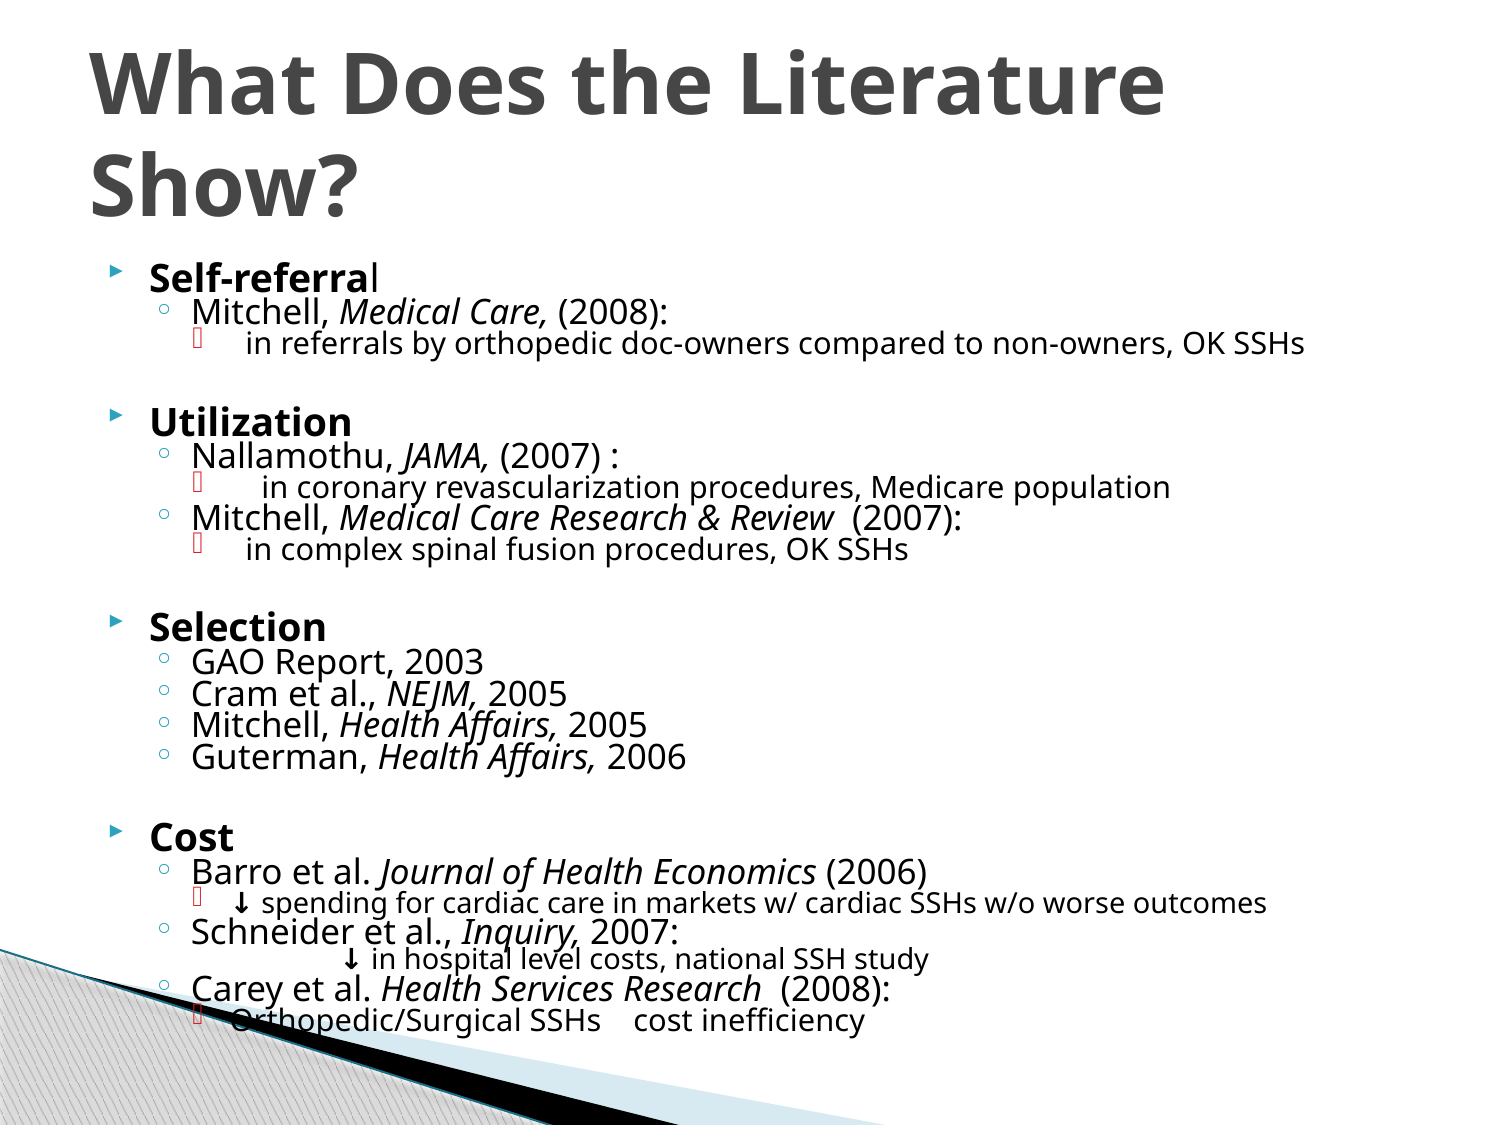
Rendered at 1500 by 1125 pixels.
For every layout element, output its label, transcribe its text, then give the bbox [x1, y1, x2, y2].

title What Does the Literature Show? [75, 37, 1425, 225]
list Self-referral Mitchell, Medical Care, (2008): ⁭ in referrals by orthopedic doc-owners compared to non-owners, OK SSHs Utilization Nallamothu, JAMA, (2007) : ⁭ in coronary revascularization procedures, Medicare population Mitchell, Medical Care Research & Review (2007): ⁭ in complex spinal fusion procedures, OK SSHs Selection GAO Report, 2003 Cram et al., NEJM, 2005 Mitchell, Health Affairs, 2005 Guterman, Health Affairs, 2006 Cost Barro et al. Journal of Health Economics (2006) ↓ spending for cardiac care in markets w/ cardiac SSHs w/o worse outcomes Schneider et al., Inquiry, 2007: ↓ in hospital level costs, national SSH study Carey et al. Health Services Research (2008): Orthopedic/Surgical SSHs ⁭ cost inefficiency [75, 262, 1425, 1045]
